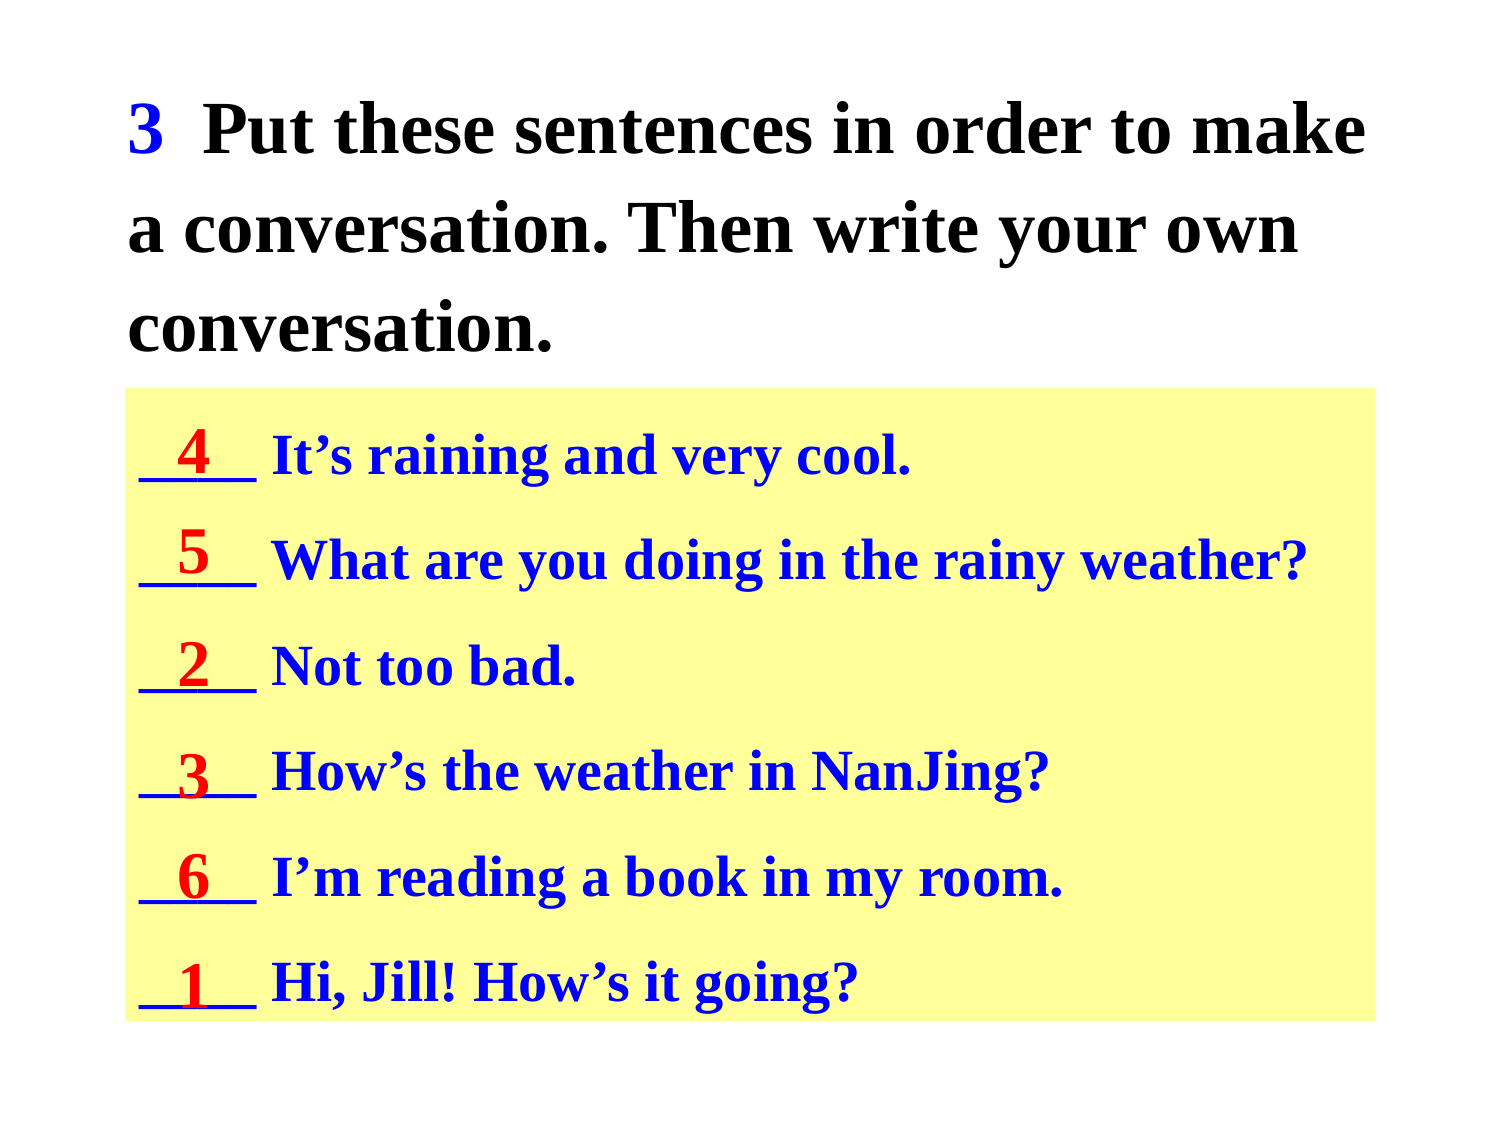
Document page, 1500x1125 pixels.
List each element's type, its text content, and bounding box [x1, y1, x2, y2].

text_box 3 [162, 724, 226, 820]
text_box 2 [162, 612, 226, 708]
text_box ____ It’s raining and very cool. ____ What are you doing in the rainy weather? ____ Not too bad. ____ How’s the weather in NanJing? ____ I’m reading a book in my room. ____ Hi, Jill! How’s it going? [125, 387, 1375, 1021]
text_box 4 [162, 399, 226, 495]
text_box 3 Put these sentences in order to make a conversation. Then write your own conversation. [112, 62, 1438, 375]
text_box 1 [162, 934, 226, 1030]
text_box 6 [162, 824, 226, 920]
text_box 5 [162, 499, 226, 595]
